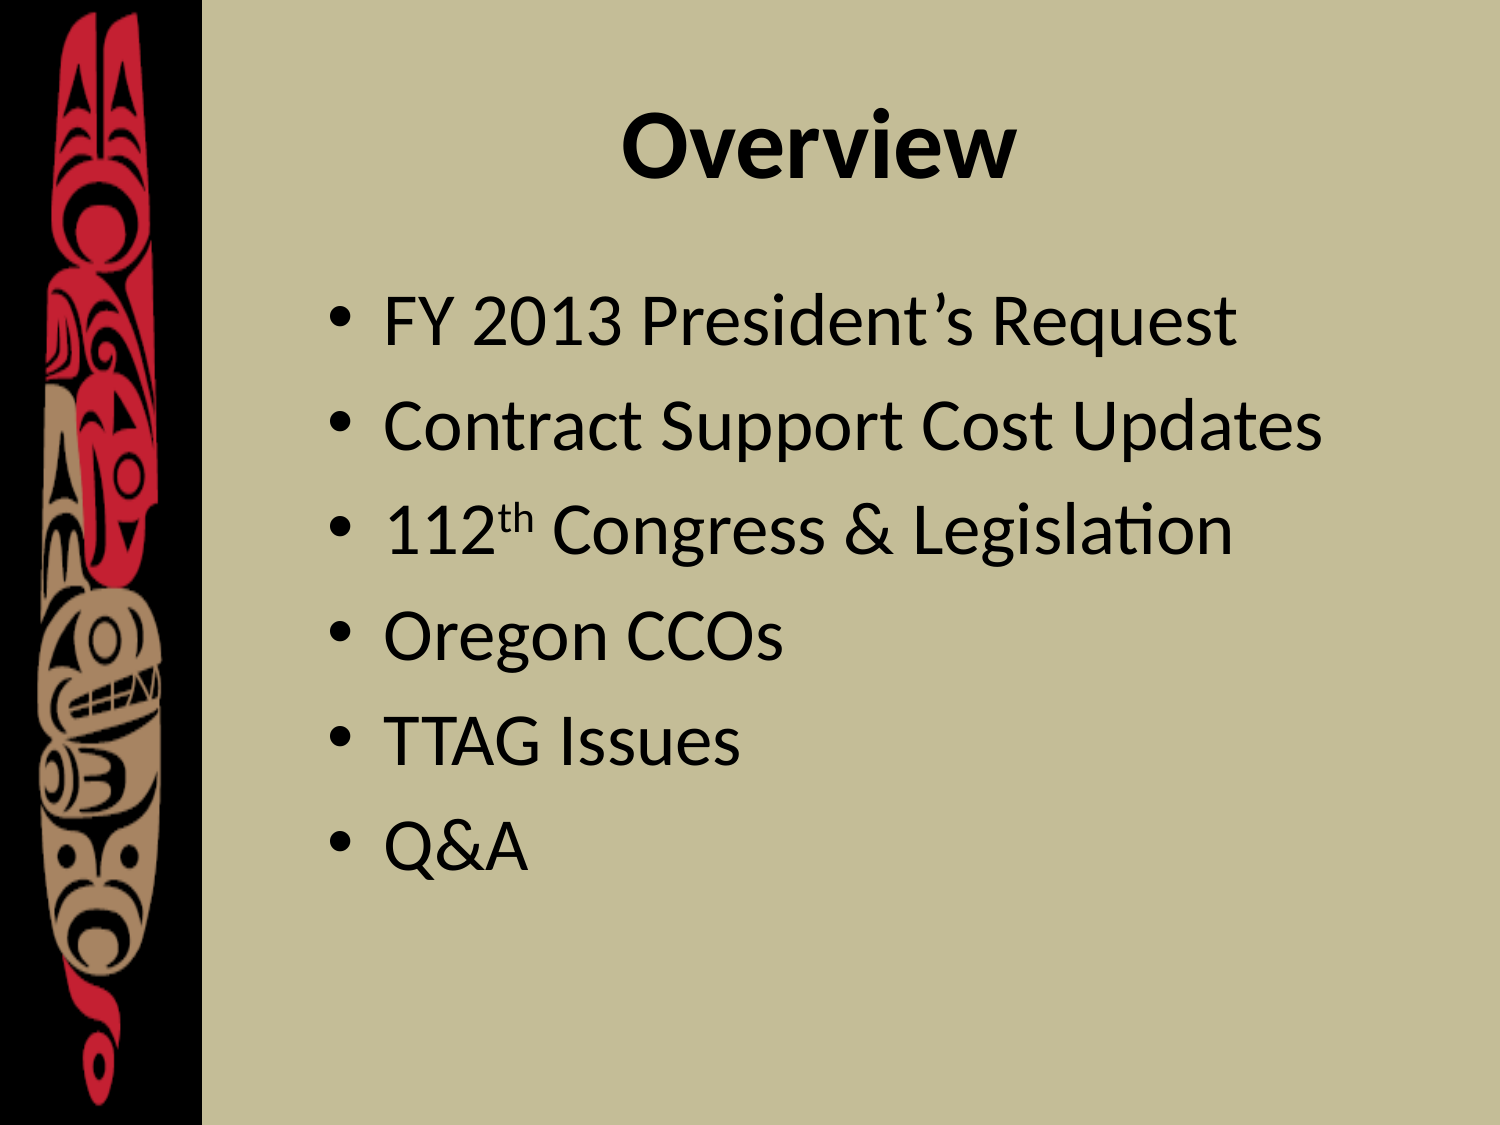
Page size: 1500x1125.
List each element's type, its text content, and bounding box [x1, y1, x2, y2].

list FY 2013 President’s Request Contract Support Cost Updates 112th Congress & Legislation Oregon CCOs TTAG Issues Q&A [312, 262, 1425, 1005]
picture [0, 0, 202, 1125]
title Overview [237, 45, 1425, 233]
